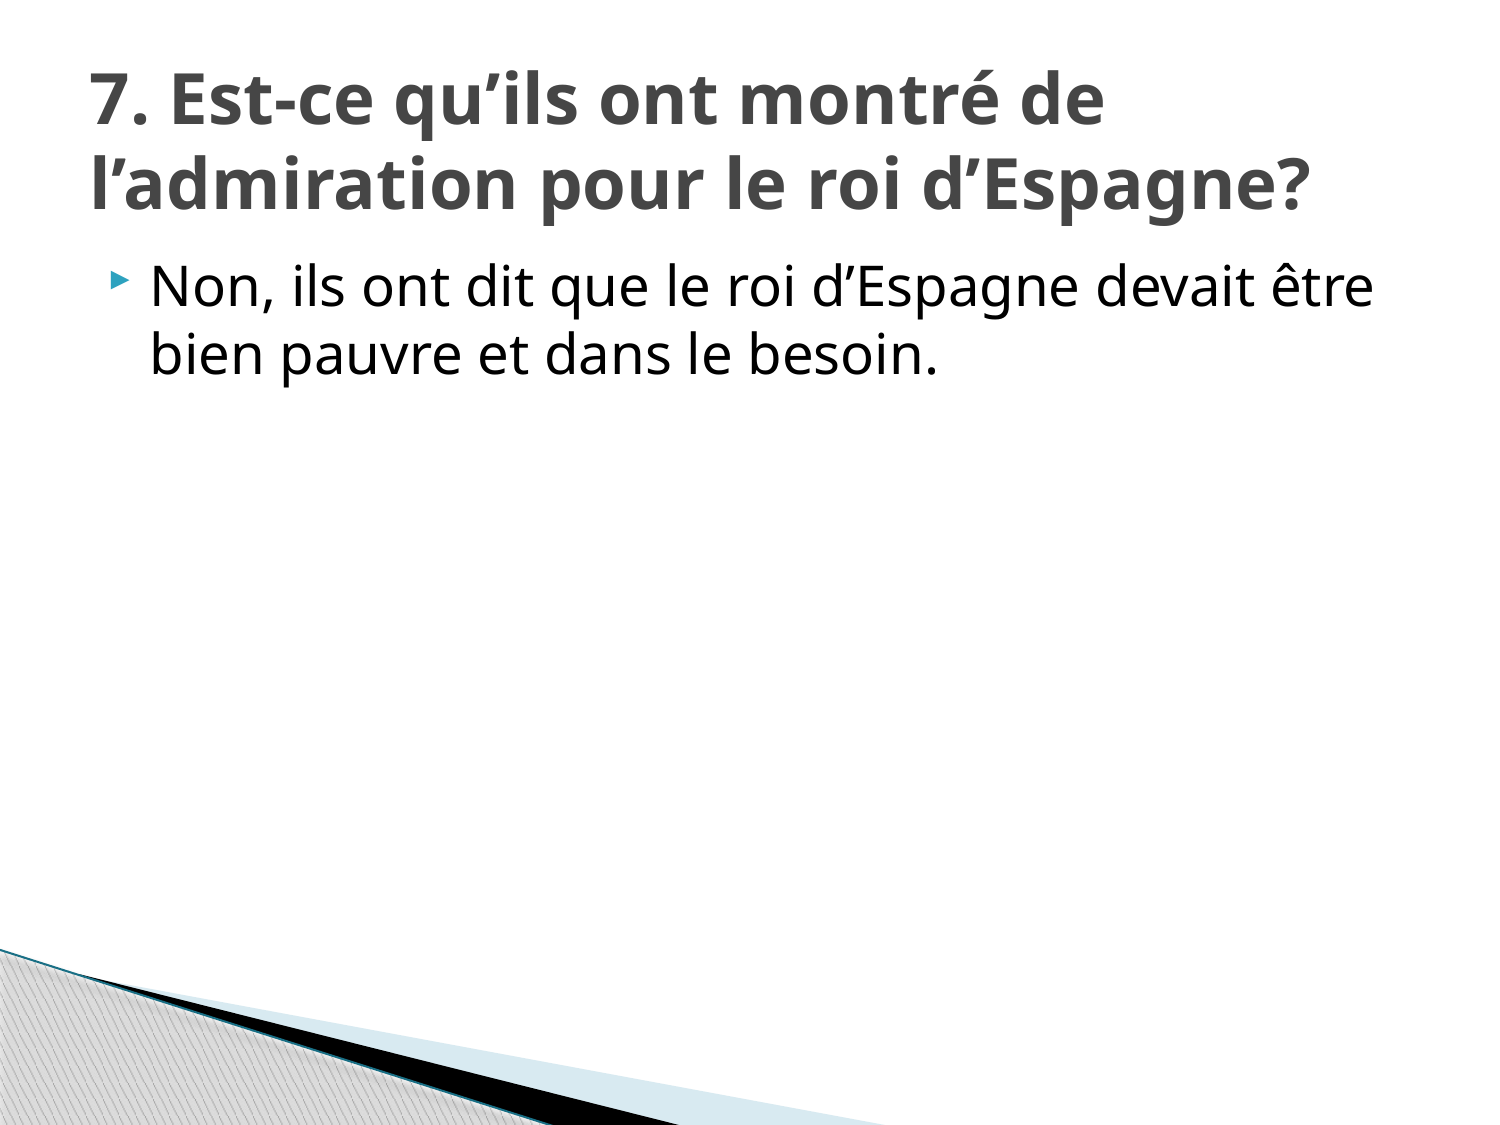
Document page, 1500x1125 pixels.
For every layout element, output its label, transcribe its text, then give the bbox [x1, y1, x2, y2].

list Non, ils ont dit que le roi d’Espagne devait être bien pauvre et dans le besoin. [75, 243, 1425, 986]
title 7. Est-ce qu’ils ont montré de l’admiration pour le roi d’Espagne? [75, 45, 1425, 233]
